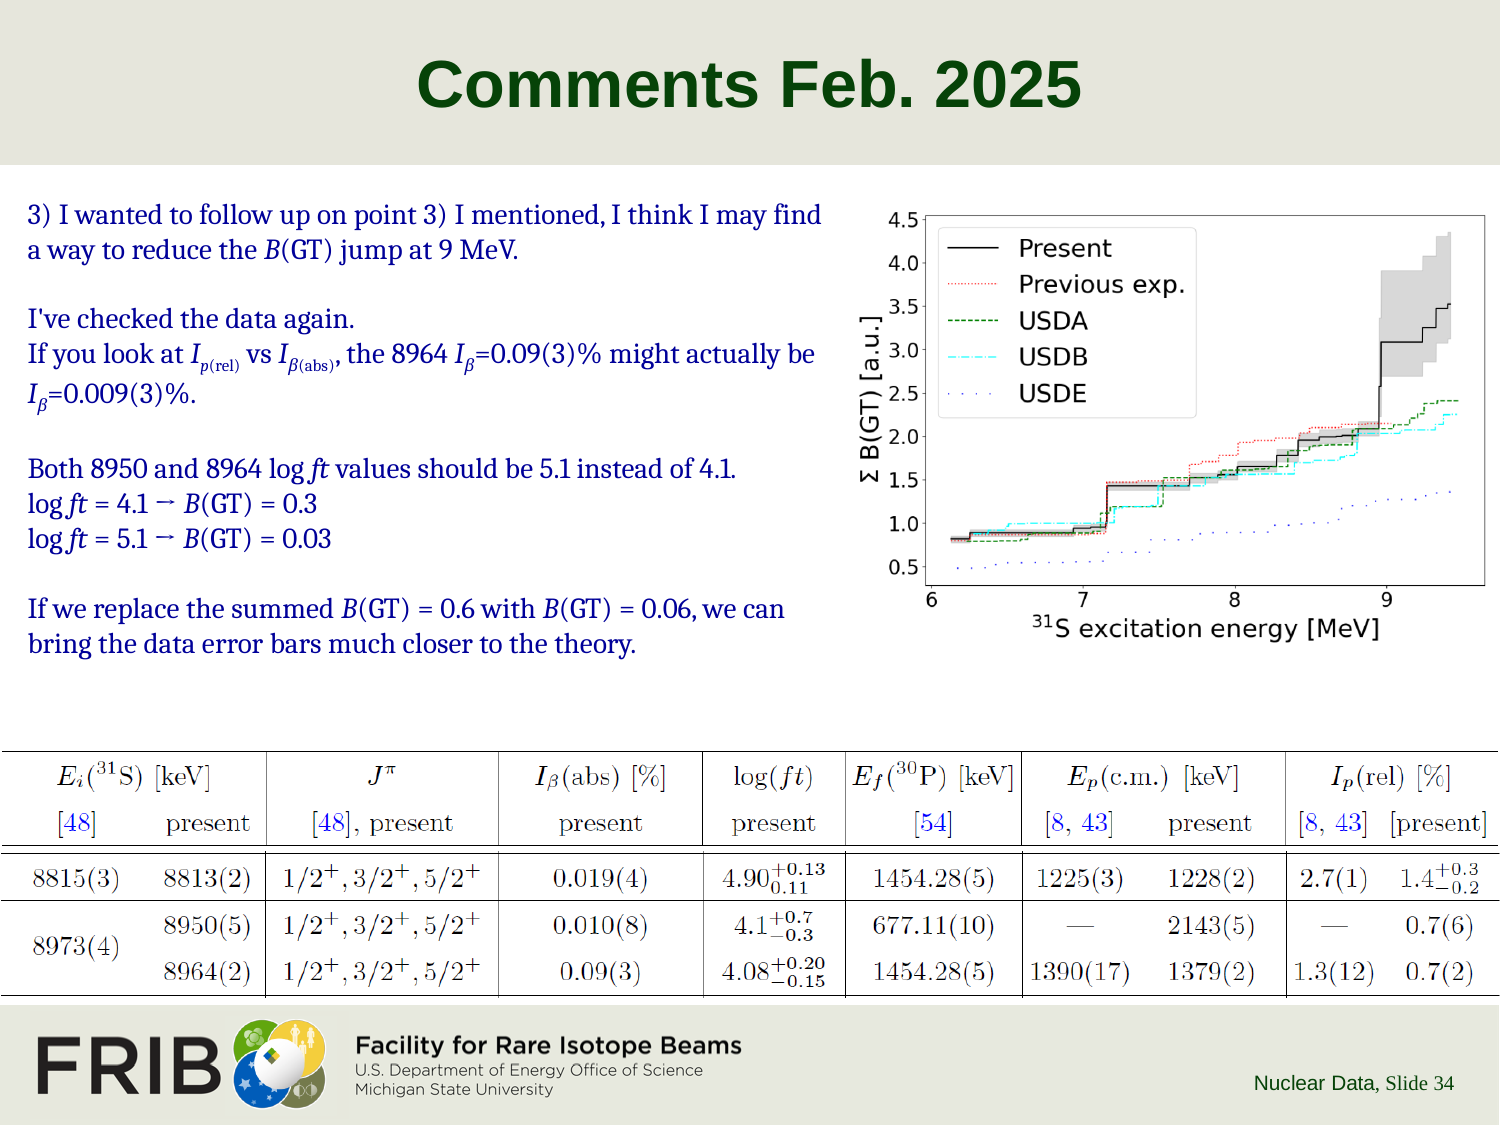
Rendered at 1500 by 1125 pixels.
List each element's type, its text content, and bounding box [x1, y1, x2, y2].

picture [0, 1005, 1499, 1125]
text_box 3) I wanted to follow up on point 3) I mentioned, I think I may find a way to reduce the B(GT) jump at 9 MeV. I've checked the data again. If you look at Ip(rel) vs Iβ(abs), the 8964 Iβ=0.09(3)% might actually be Iβ=0.009(3)%. Both 8950 and 8964 log ft values should be 5.1 instead of 4.1. log ft = 4.1 → B(GT) = 0.3 log ft = 5.1 → B(GT) = 0.03 If we replace the summed B(GT) = 0.6 with B(GT) = 0.06, we can bring the data error bars much closer to the theory. [12, 376, 857, 667]
picture [0, 749, 1500, 849]
slide_number , Slide 34 [1374, 1042, 1500, 1103]
title Comments Feb. 2025 [11, 46, 1489, 128]
picture [856, 208, 1488, 645]
text_box 3) I wanted to follow up on point 3) I mentioned, I think I may find a way to reduce the B(GT) jump at 9 MeV. I've checked the data again. If you look at Ip(rel) vs Iβ(abs), the 8964 Iβ=0.09(3)% might actually be Iβ=0.009(3)%. Both 8950 and 8964 log ft values should be 5.1 instead of 4.1. log ft = 4.1 → B(GT) = 0.3 log ft = 5.1 → B(GT) = 0.03 If we replace the summed B(GT) = 0.6 with B(GT) = 0.06, we can bring the data error bars much closer to the theory. [12, 187, 857, 375]
footer Nuclear Data [679, 1042, 1374, 1103]
picture [0, 0, 1500, 165]
picture [0, 850, 1500, 998]
